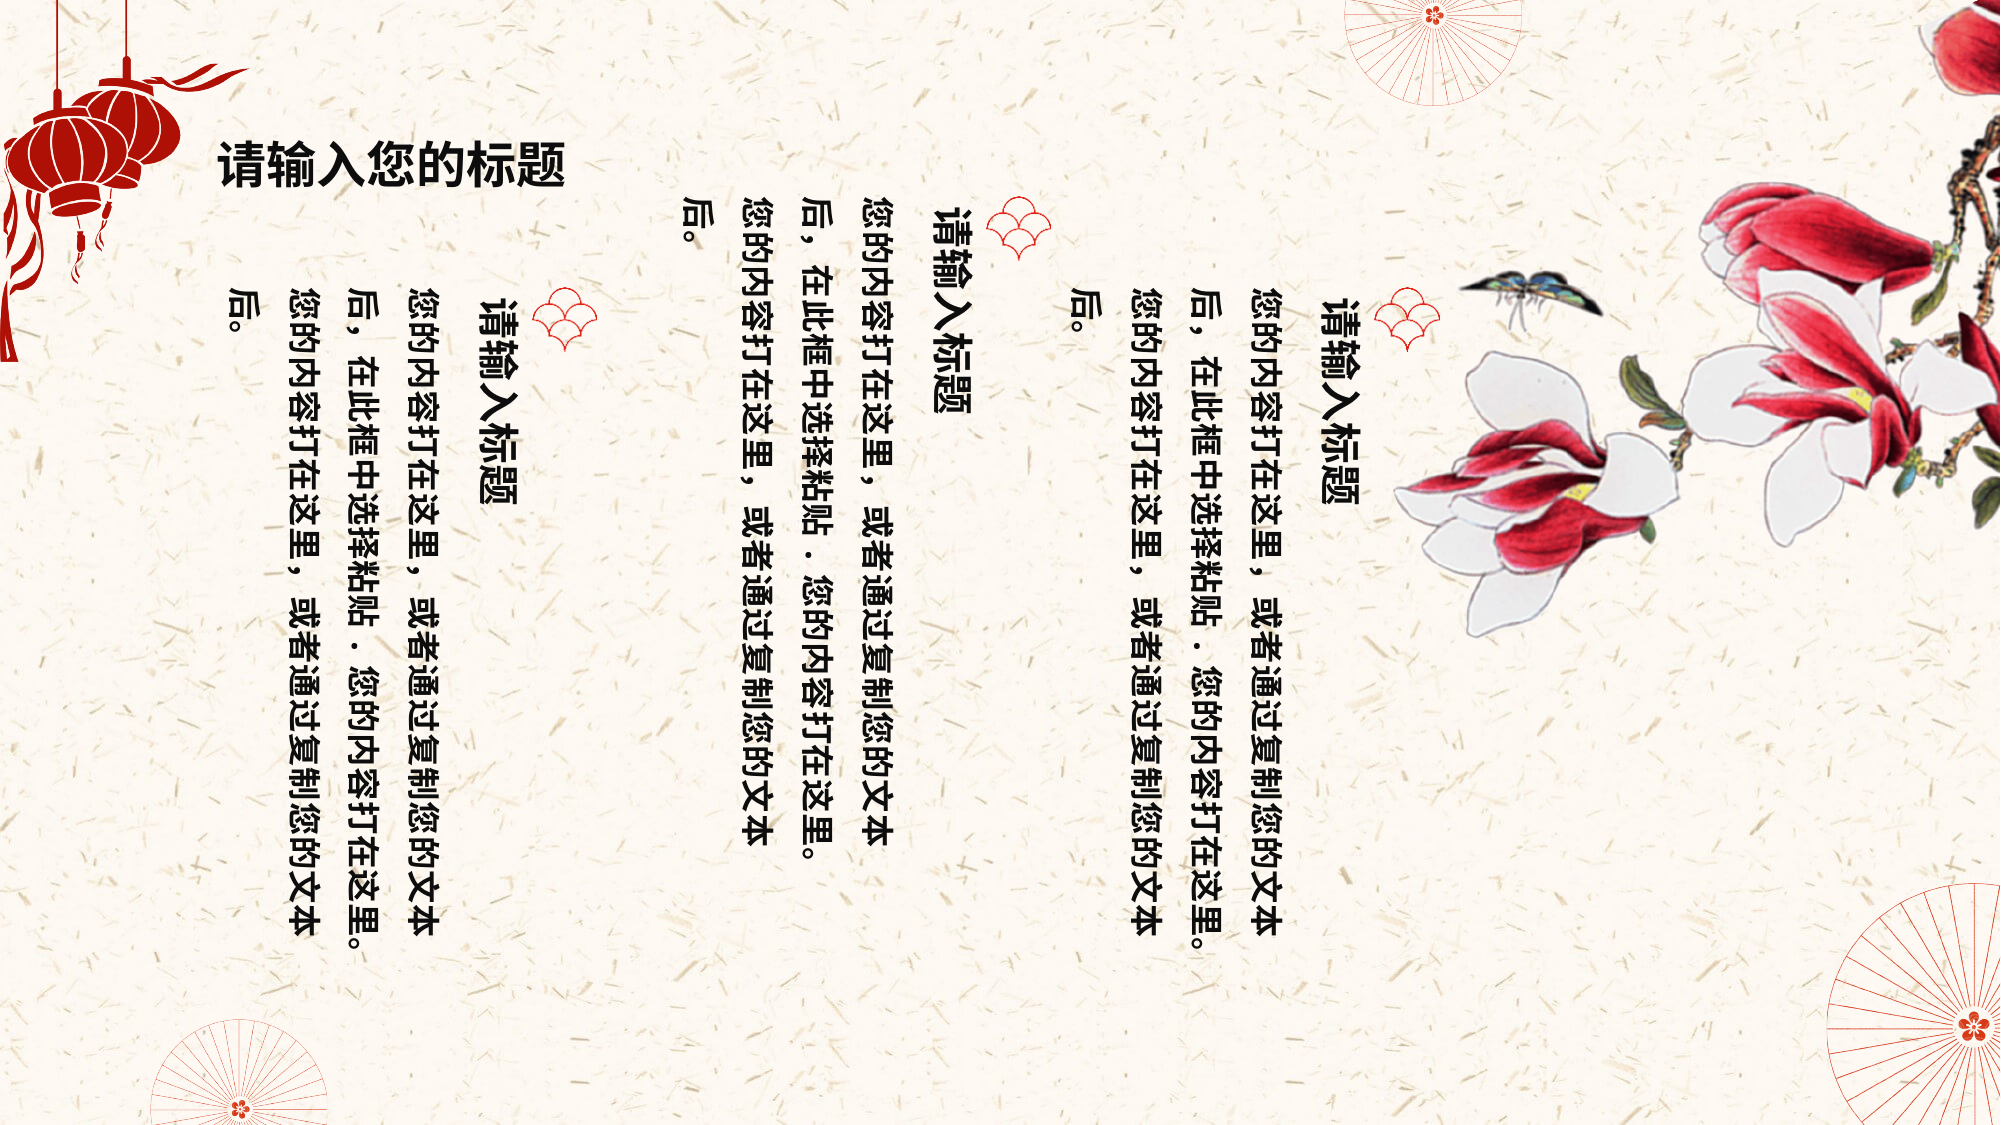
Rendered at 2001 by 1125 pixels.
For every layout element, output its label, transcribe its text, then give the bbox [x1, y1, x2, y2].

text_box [676, 192, 1051, 848]
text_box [222, 282, 597, 938]
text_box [1065, 282, 1440, 938]
text_box 请输入您的标题 [250, 125, 597, 201]
picture [0, 0, 2001, 1125]
